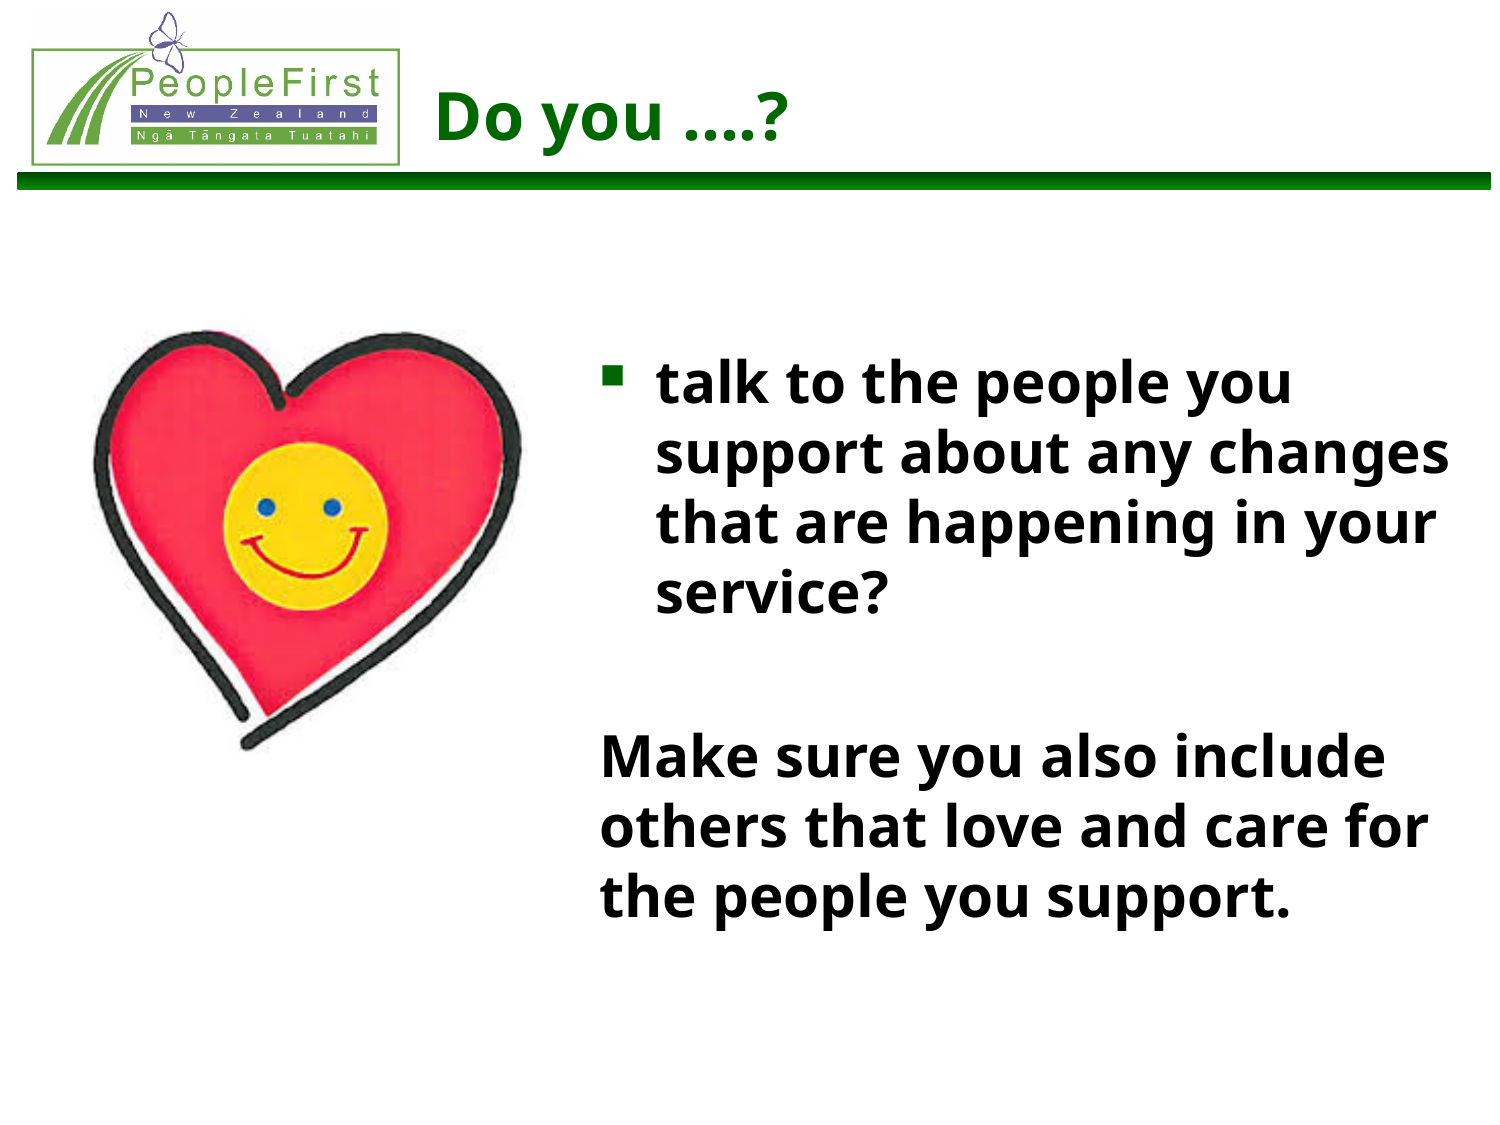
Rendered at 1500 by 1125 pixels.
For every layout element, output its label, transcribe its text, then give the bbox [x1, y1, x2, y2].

picture [76, 314, 528, 776]
picture [31, 11, 400, 166]
list talk to the people you support about any changes that are happening in your service? Make sure you also include others that love and care for the people you support. [584, 338, 1469, 1006]
title Do you ….? [419, 66, 1491, 145]
